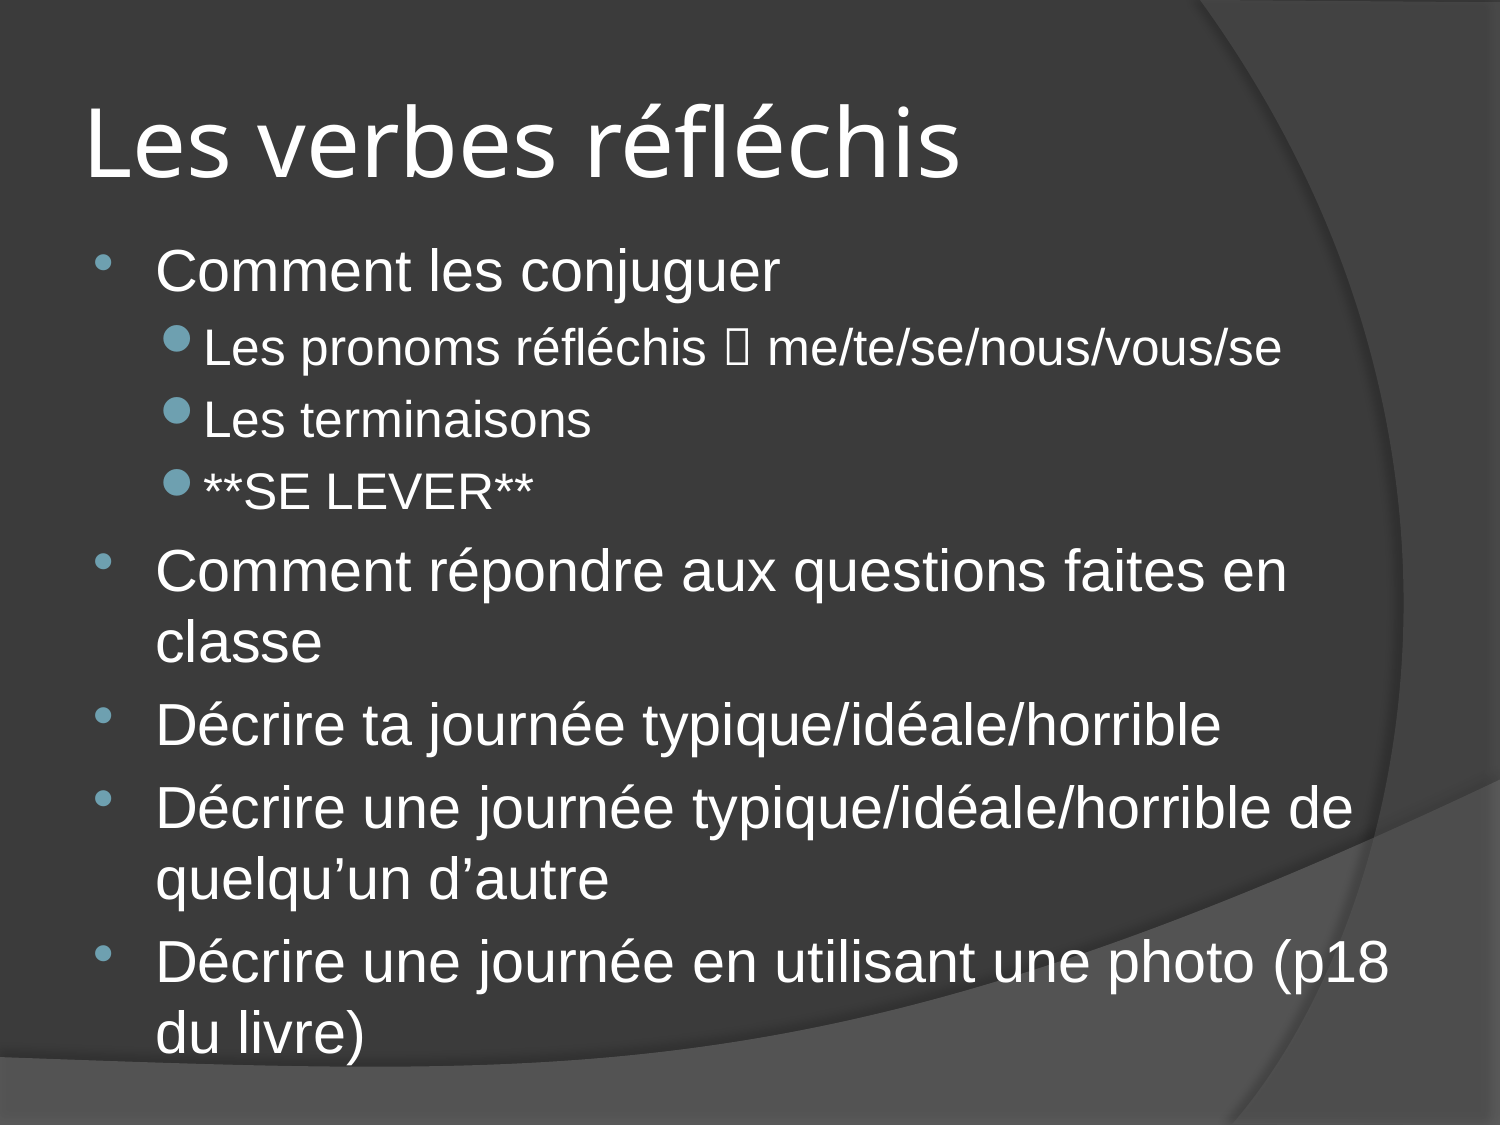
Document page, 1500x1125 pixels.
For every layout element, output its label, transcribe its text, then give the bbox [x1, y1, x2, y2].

title Les verbes réfléchis [75, 45, 1300, 224]
list Comment les conjuguer Les pronoms réfléchis  me/te/se/nous/vous/se Les terminaisons **SE LEVER** Comment répondre aux questions faites en classe Décrire ta journée typique/idéale/horrible Décrire une journée typique/idéale/horrible de quelqu’un d’autre Décrire une journée en utilisant une photo (p18 du livre) [75, 224, 1413, 1075]
